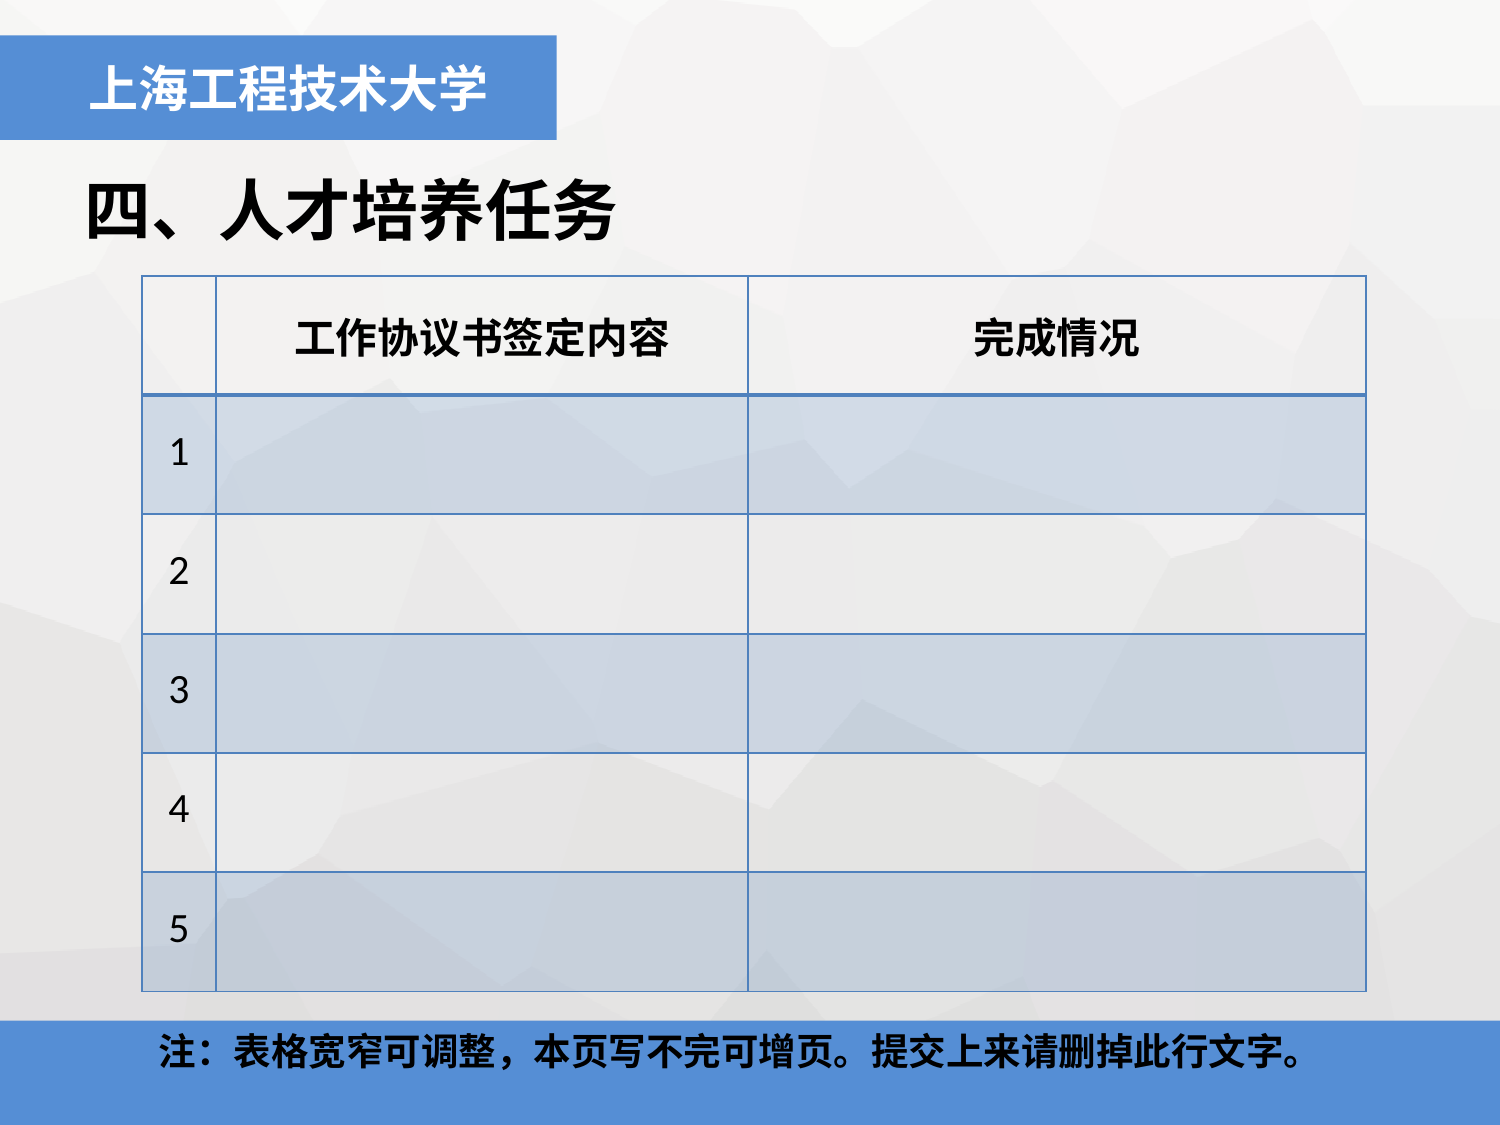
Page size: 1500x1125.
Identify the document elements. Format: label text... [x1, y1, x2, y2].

table_cell [217, 515, 747, 633]
table_cell 1 [143, 397, 215, 513]
table_cell 3 [143, 635, 215, 752]
table_cell 4 [143, 754, 215, 871]
table_header 工作协议书签定内容 [217, 277, 747, 393]
table_cell [217, 397, 747, 513]
picture [0, 0, 1500, 1020]
table_cell [749, 754, 1365, 871]
table_cell [217, 635, 747, 752]
text_box 注：表格宽窄可调整，本页写不完可增页。提交上来请删掉此行文字。 [144, 1020, 1318, 1081]
table_cell [749, 397, 1365, 513]
table_cell [749, 635, 1365, 752]
text_box 上海工程技术大学 [73, 49, 504, 125]
text_box [0, 35, 557, 140]
table_cell [217, 873, 747, 991]
table_cell [217, 754, 747, 871]
table_cell [749, 515, 1365, 633]
table_header 完成情况 [749, 277, 1365, 393]
table_cell 2 [143, 515, 215, 633]
table_cell 5 [143, 873, 215, 991]
table_header [143, 277, 215, 393]
table_cell [749, 873, 1365, 991]
text_box [0, 1020, 1500, 1125]
text_box 四、人才培养任务 [70, 161, 831, 256]
